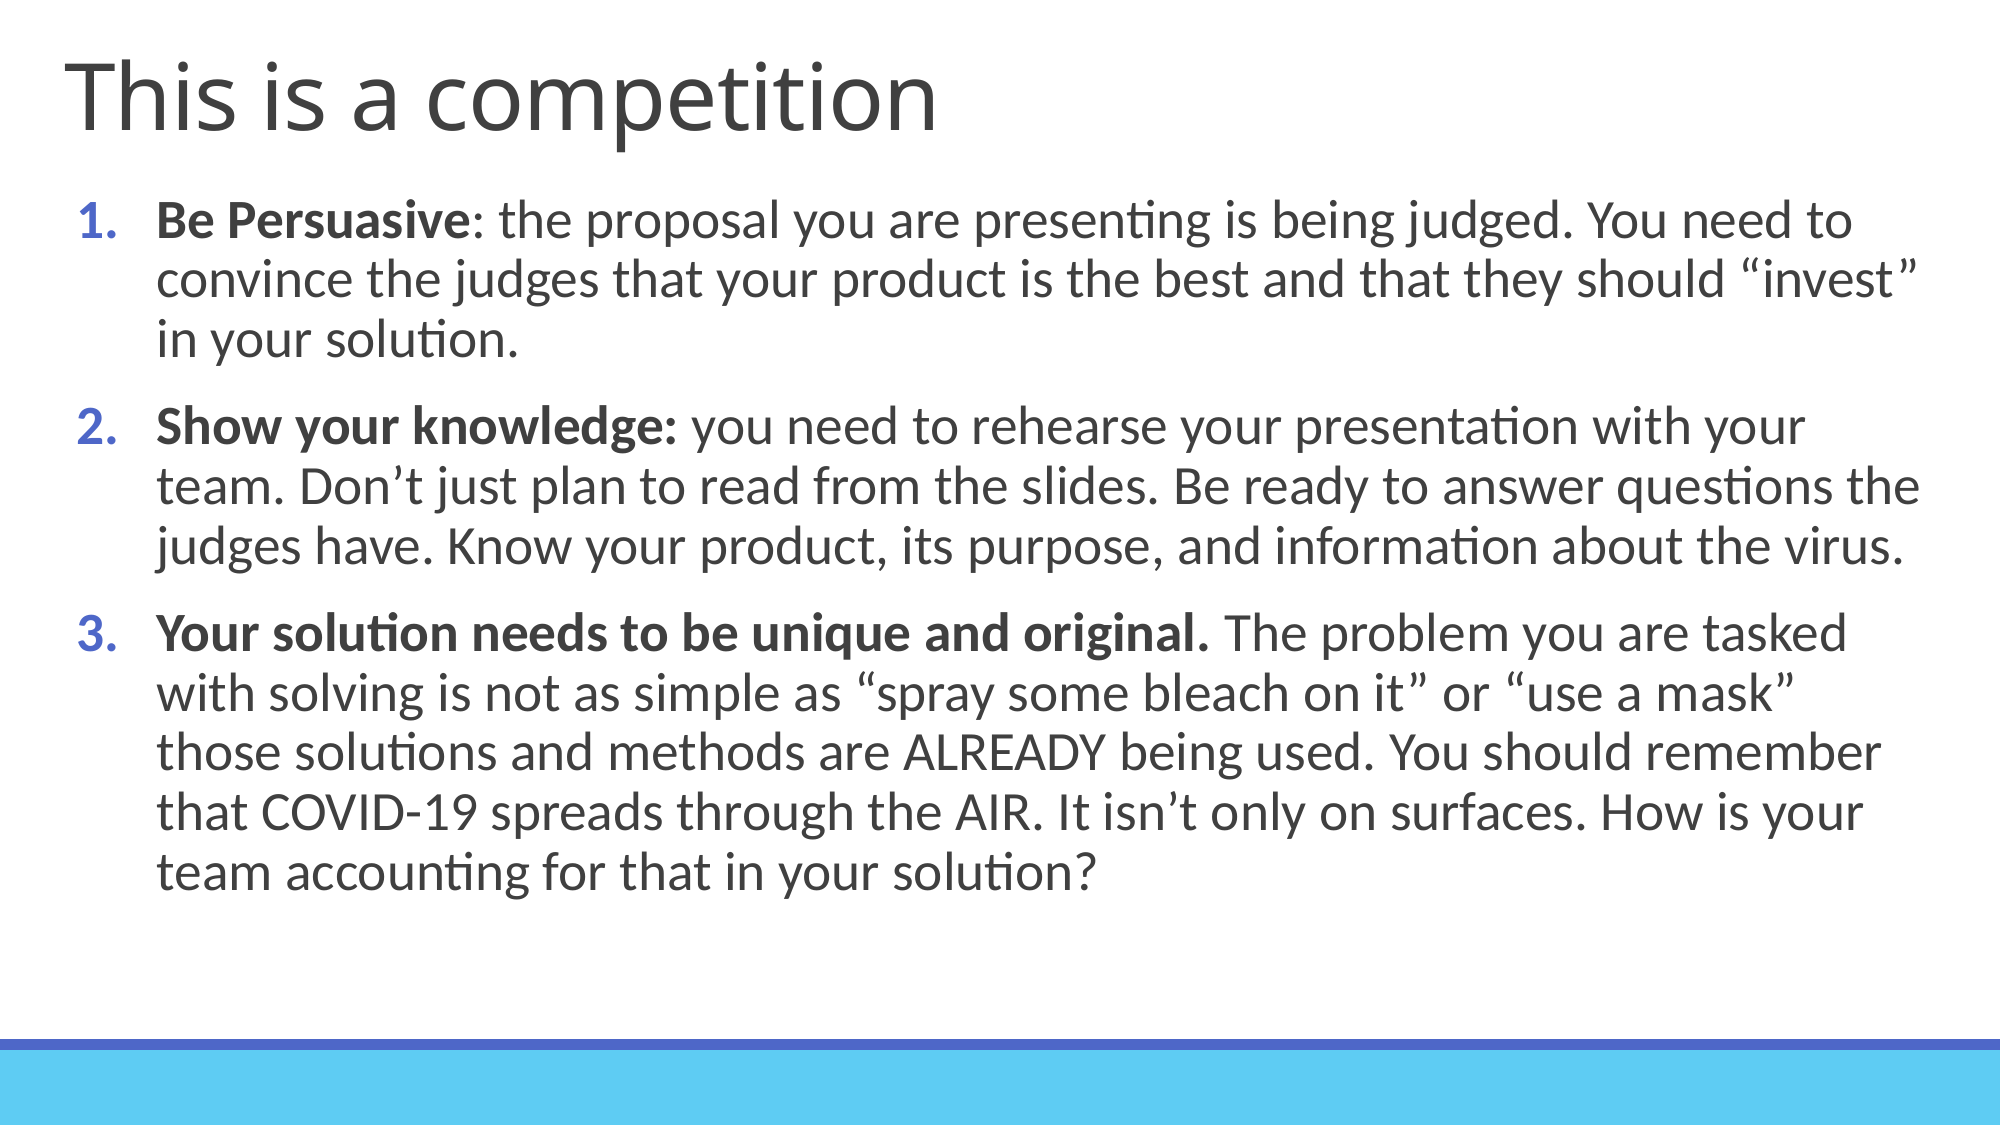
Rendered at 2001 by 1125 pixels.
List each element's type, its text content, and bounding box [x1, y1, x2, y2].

list Be Persuasive: the proposal you are presenting is being judged. You need to convince the judges that your product is the best and that they should “invest” in your solution. Show your knowledge: you need to rehearse your presentation with your team. Don’t just plan to read from the slides. Be ready to answer questions the judges have. Know your product, its purpose, and information about the virus. Your solution needs to be unique and original. The problem you are tasked with solving is not as simple as “spray some bleach on it” or “use a mask” those solutions and methods are ALREADY being used. You should remember that COVID-19 spreads through the AIR. It isn’t only on surfaces. How is your team accounting for that in your solution? [76, 183, 1924, 974]
title This is a competition [49, 47, 1700, 157]
